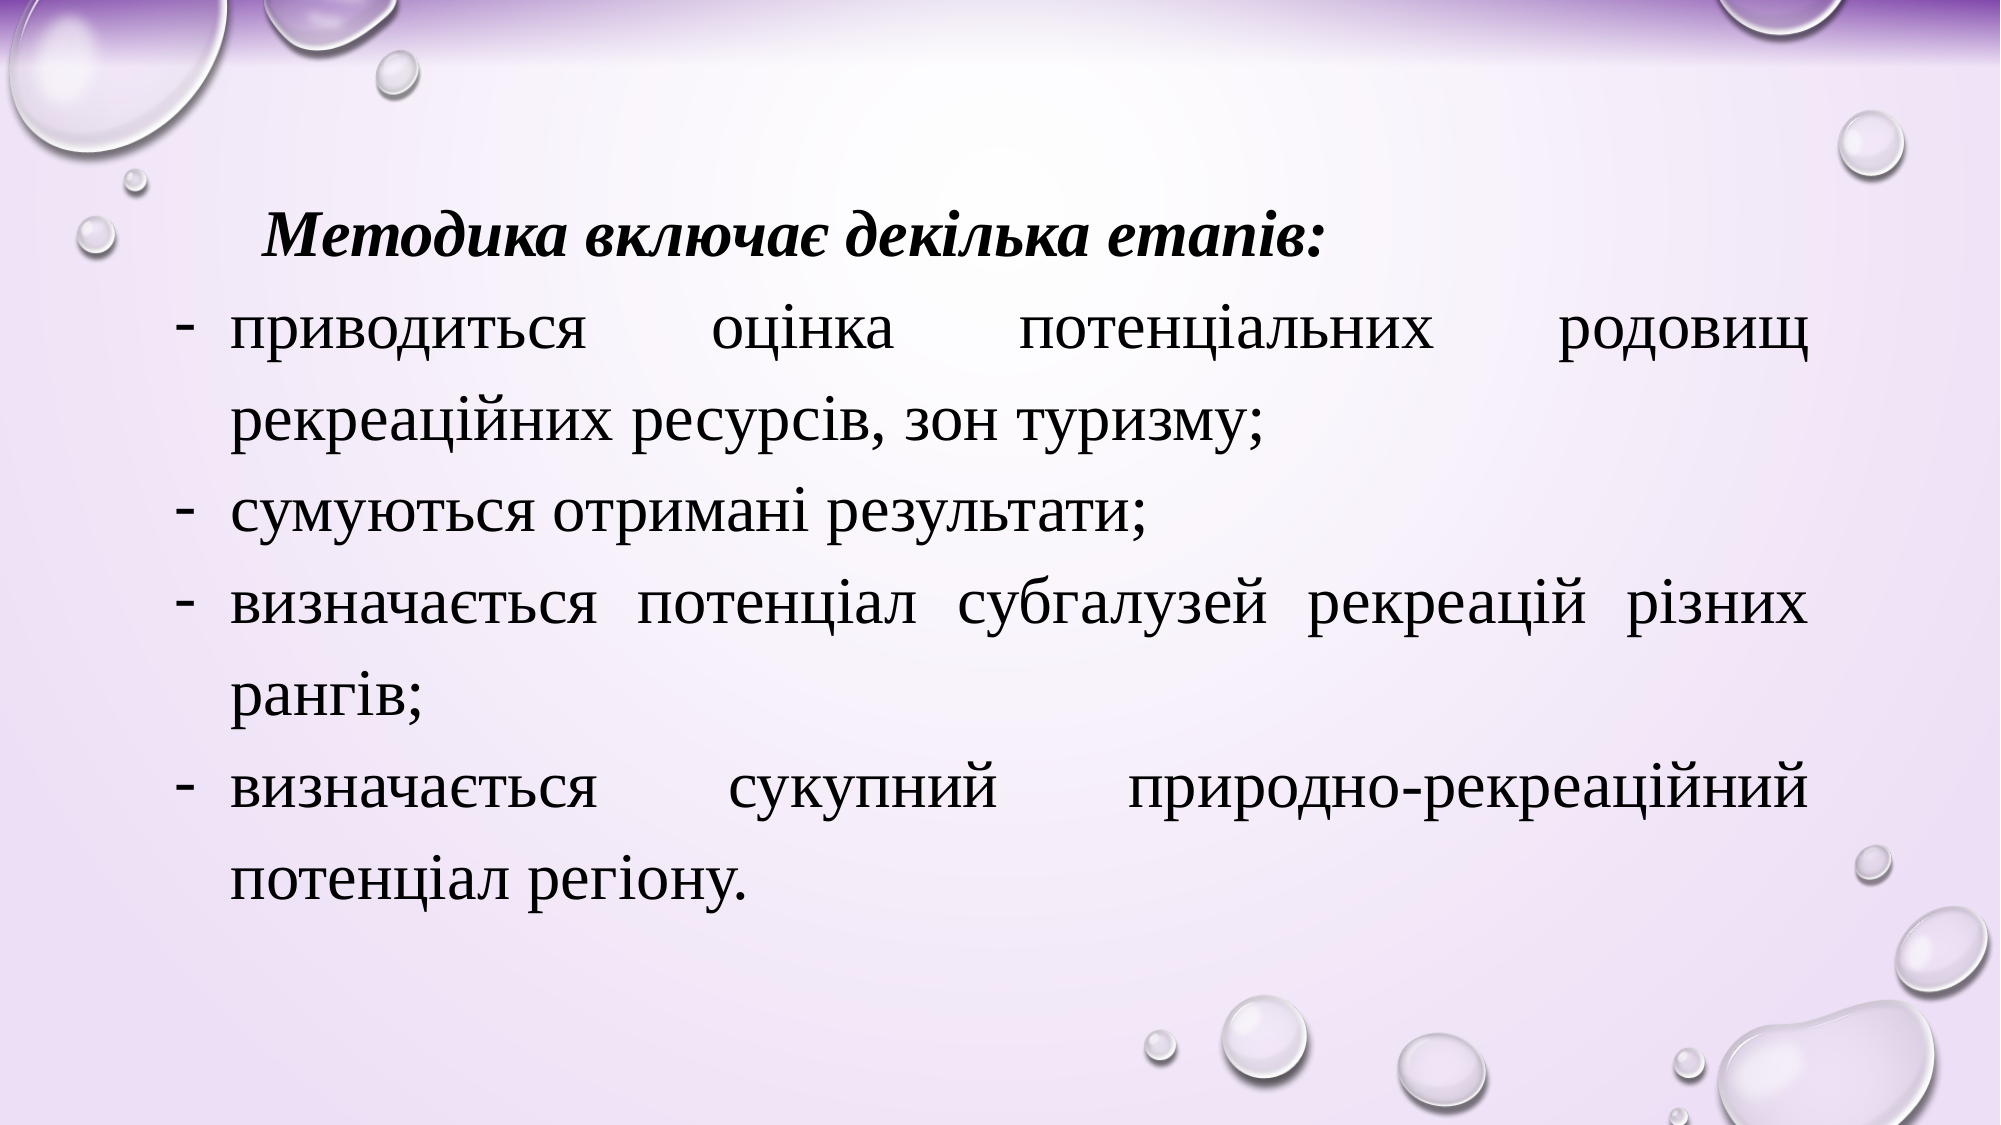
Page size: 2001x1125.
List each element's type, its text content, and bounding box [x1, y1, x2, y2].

text_box Методика включає декілька етапів: приводиться оцінка потенціальних родовищ рекреаційних ресурсів, зон туризму; сумуються отримані результати; визначається потенціал субгалузей рекреацій різних рангів; визначається сукупний природно-рекреаційний потенціал регіону. [159, 170, 1826, 921]
picture [0, 0, 2000, 1125]
